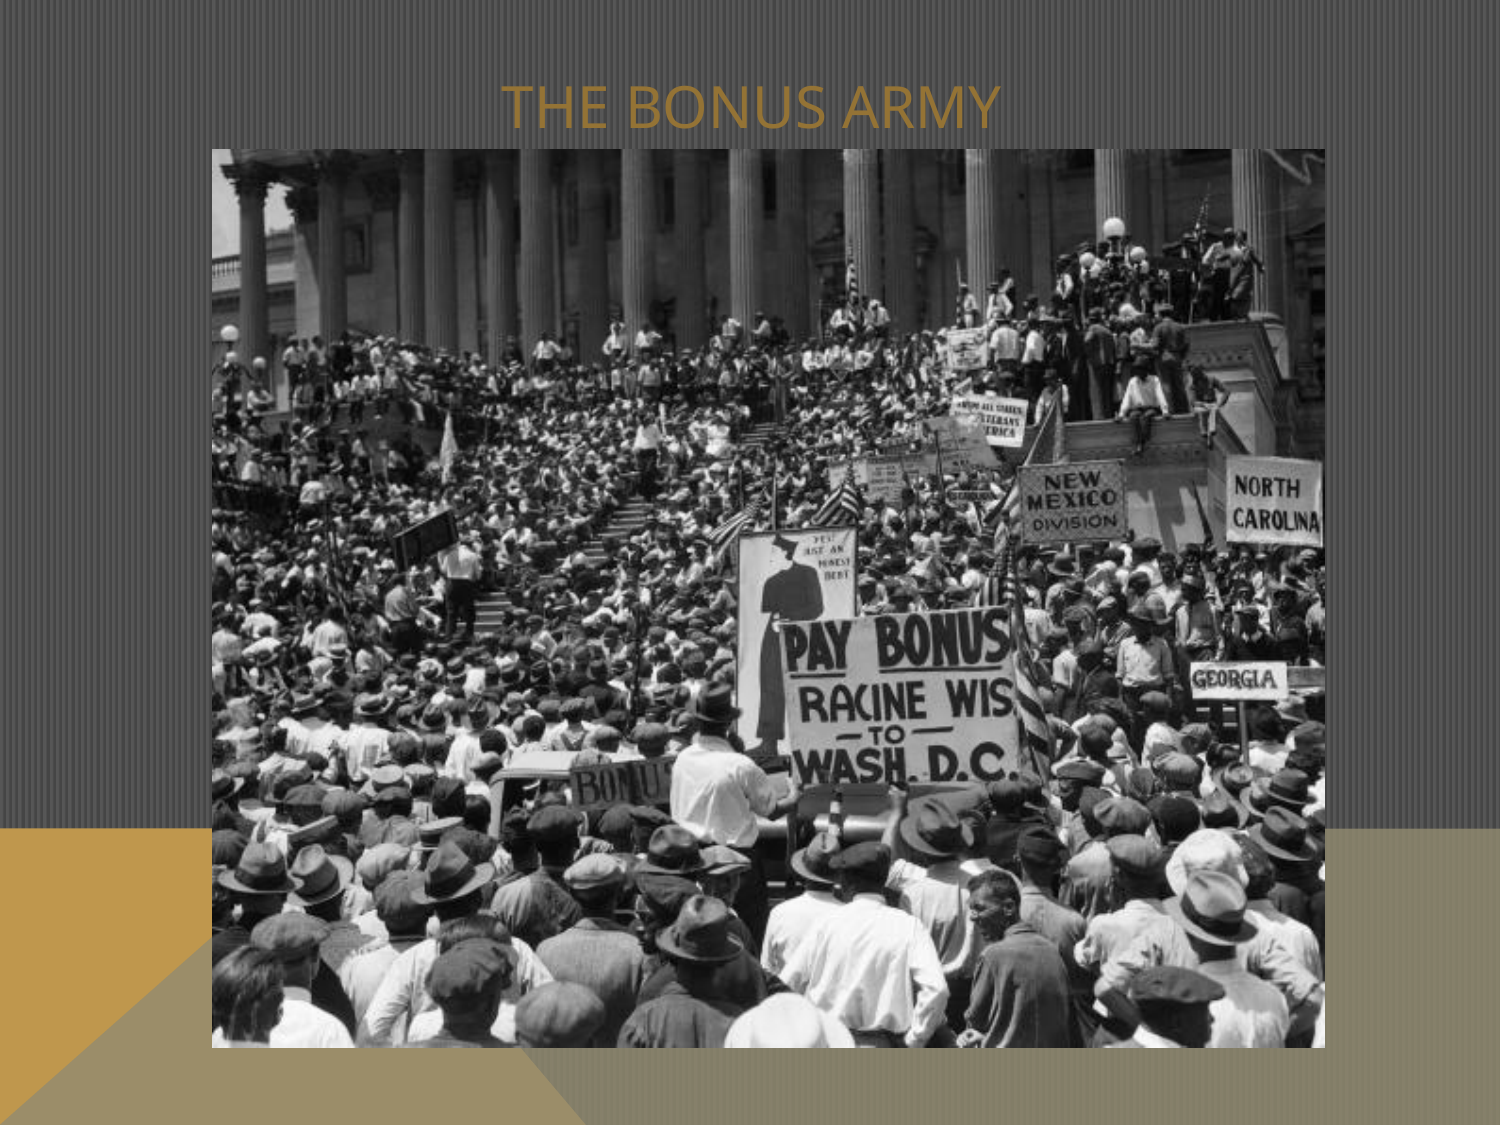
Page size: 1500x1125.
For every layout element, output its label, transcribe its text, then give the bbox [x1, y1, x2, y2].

title The BONUS ARMY [135, 60, 1369, 150]
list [212, 149, 1326, 1048]
